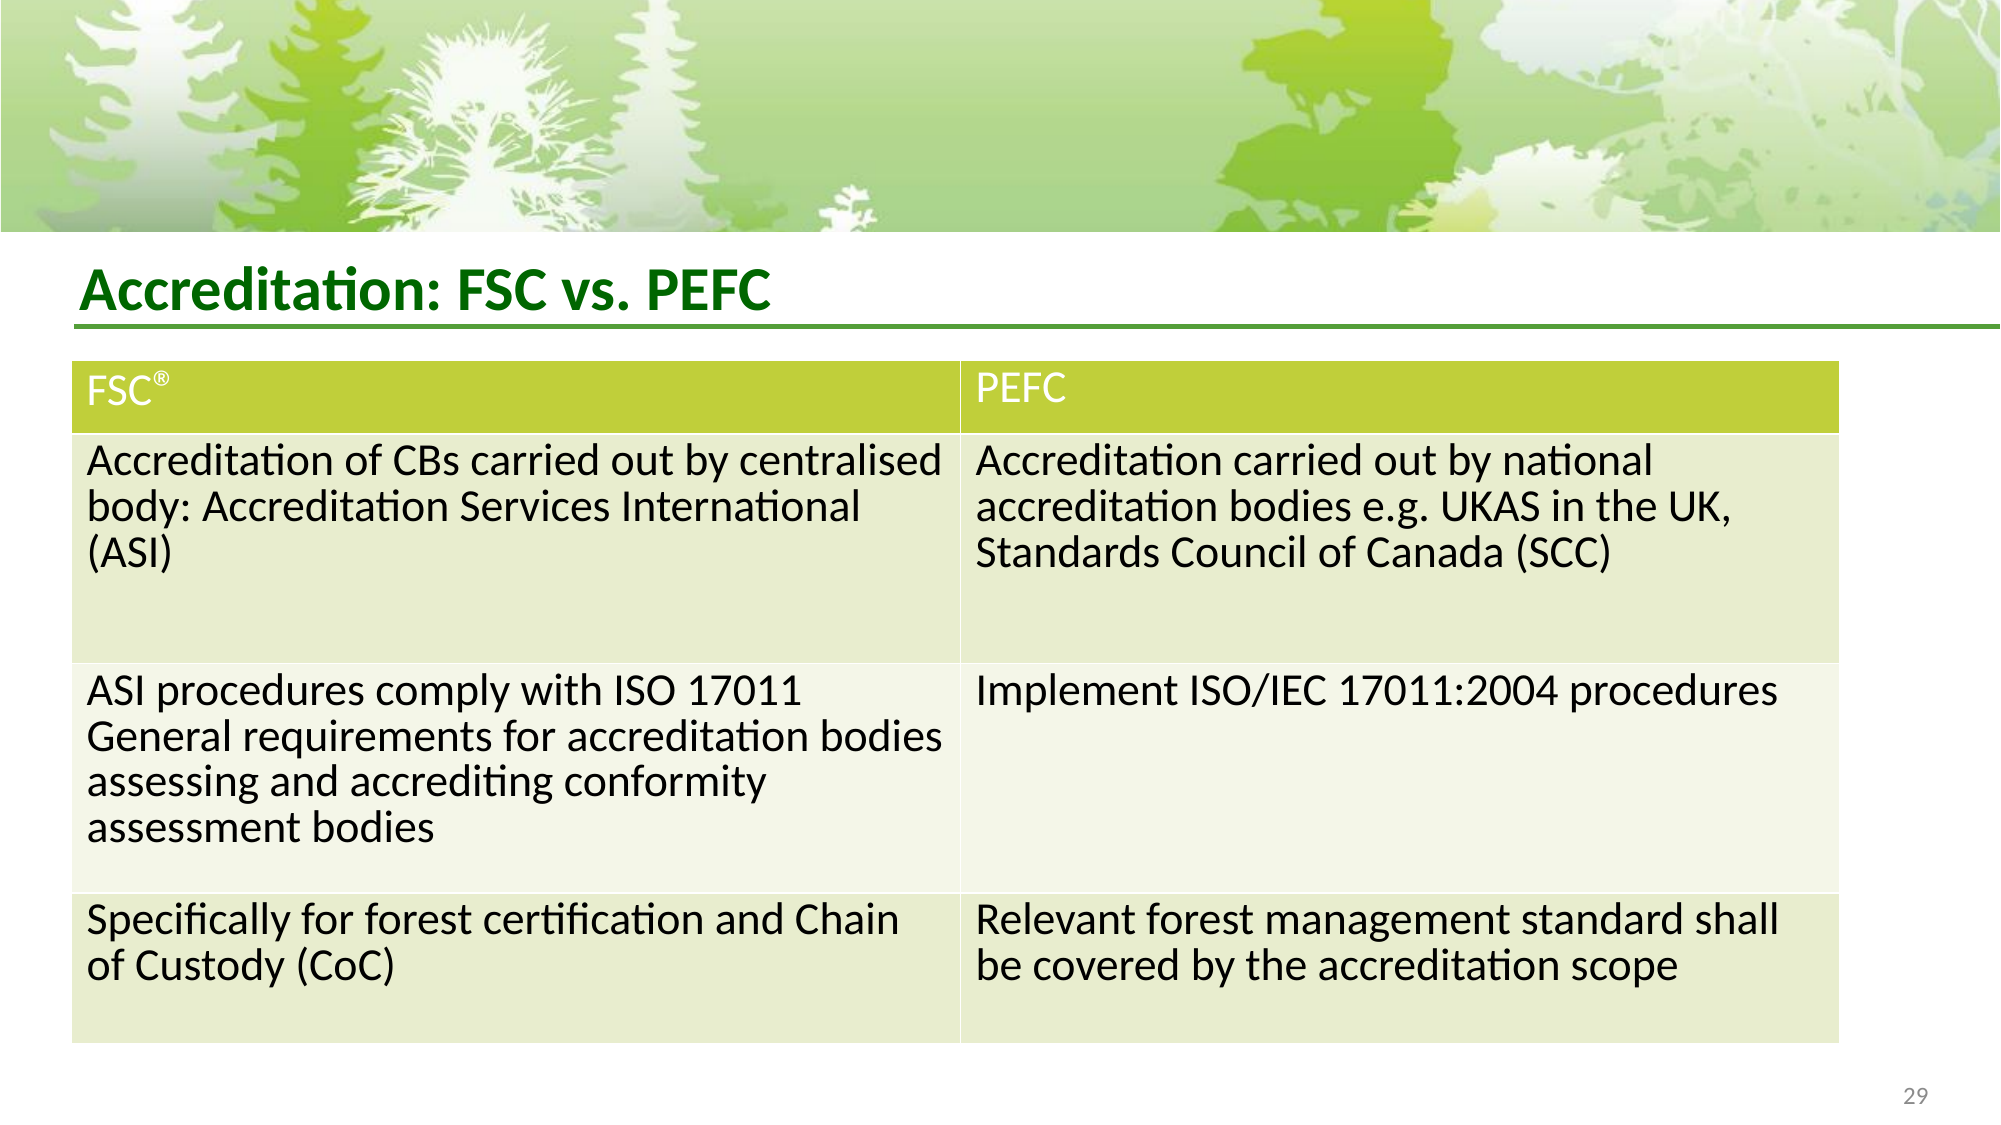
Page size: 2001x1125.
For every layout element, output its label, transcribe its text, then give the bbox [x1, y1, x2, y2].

table_cell Implement ISO/IEC 17011:2004 procedures [961, 664, 1839, 892]
table_cell Relevant forest management standard shall be covered by the accreditation scope [961, 894, 1839, 1043]
table_header PEFC [961, 361, 1839, 433]
table_cell Accreditation of CBs carried out by centralised body: Accreditation Services International (ASI) [72, 435, 960, 663]
table_cell Specifically for forest certification and Chain of Custody (CoC) [72, 894, 960, 1043]
table_cell ASI procedures comply with ISO 17011 General requirements for accreditation bodies assessing and accrediting conformity assessment bodies [72, 664, 960, 892]
slide_number 29 [1493, 1065, 1944, 1125]
title Accreditation: FSC vs. PEFC [64, 196, 1415, 384]
picture [0, 0, 2000, 232]
table_cell Accreditation carried out by national accreditation bodies e.g. UKAS in the UK, Standards Council of Canada (SCC) [961, 435, 1839, 663]
table_header FSC® [72, 361, 960, 433]
